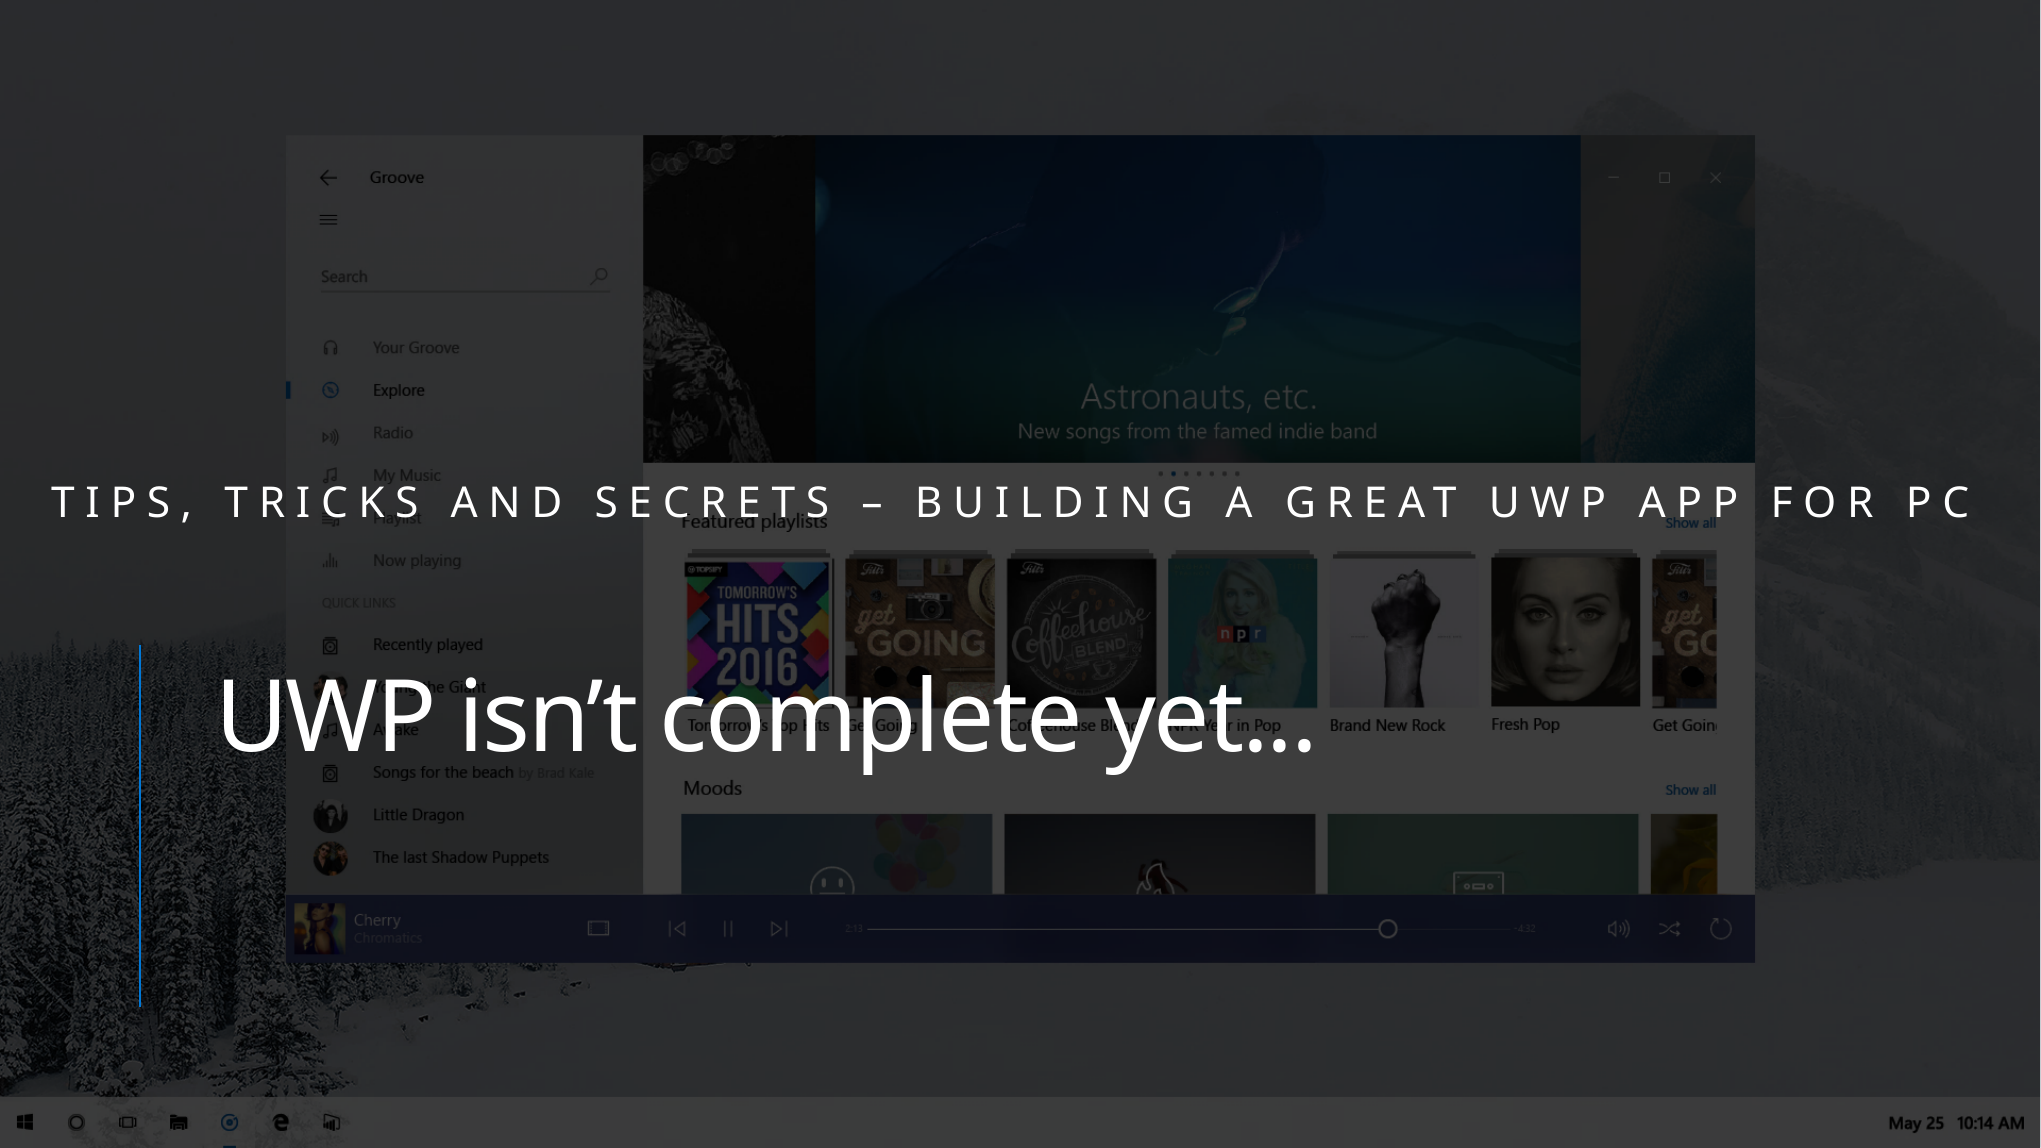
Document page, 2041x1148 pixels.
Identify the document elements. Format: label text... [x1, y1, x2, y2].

title UWP isn’t complete yet... [190, 649, 1969, 1015]
picture [0, 0, 2041, 1148]
